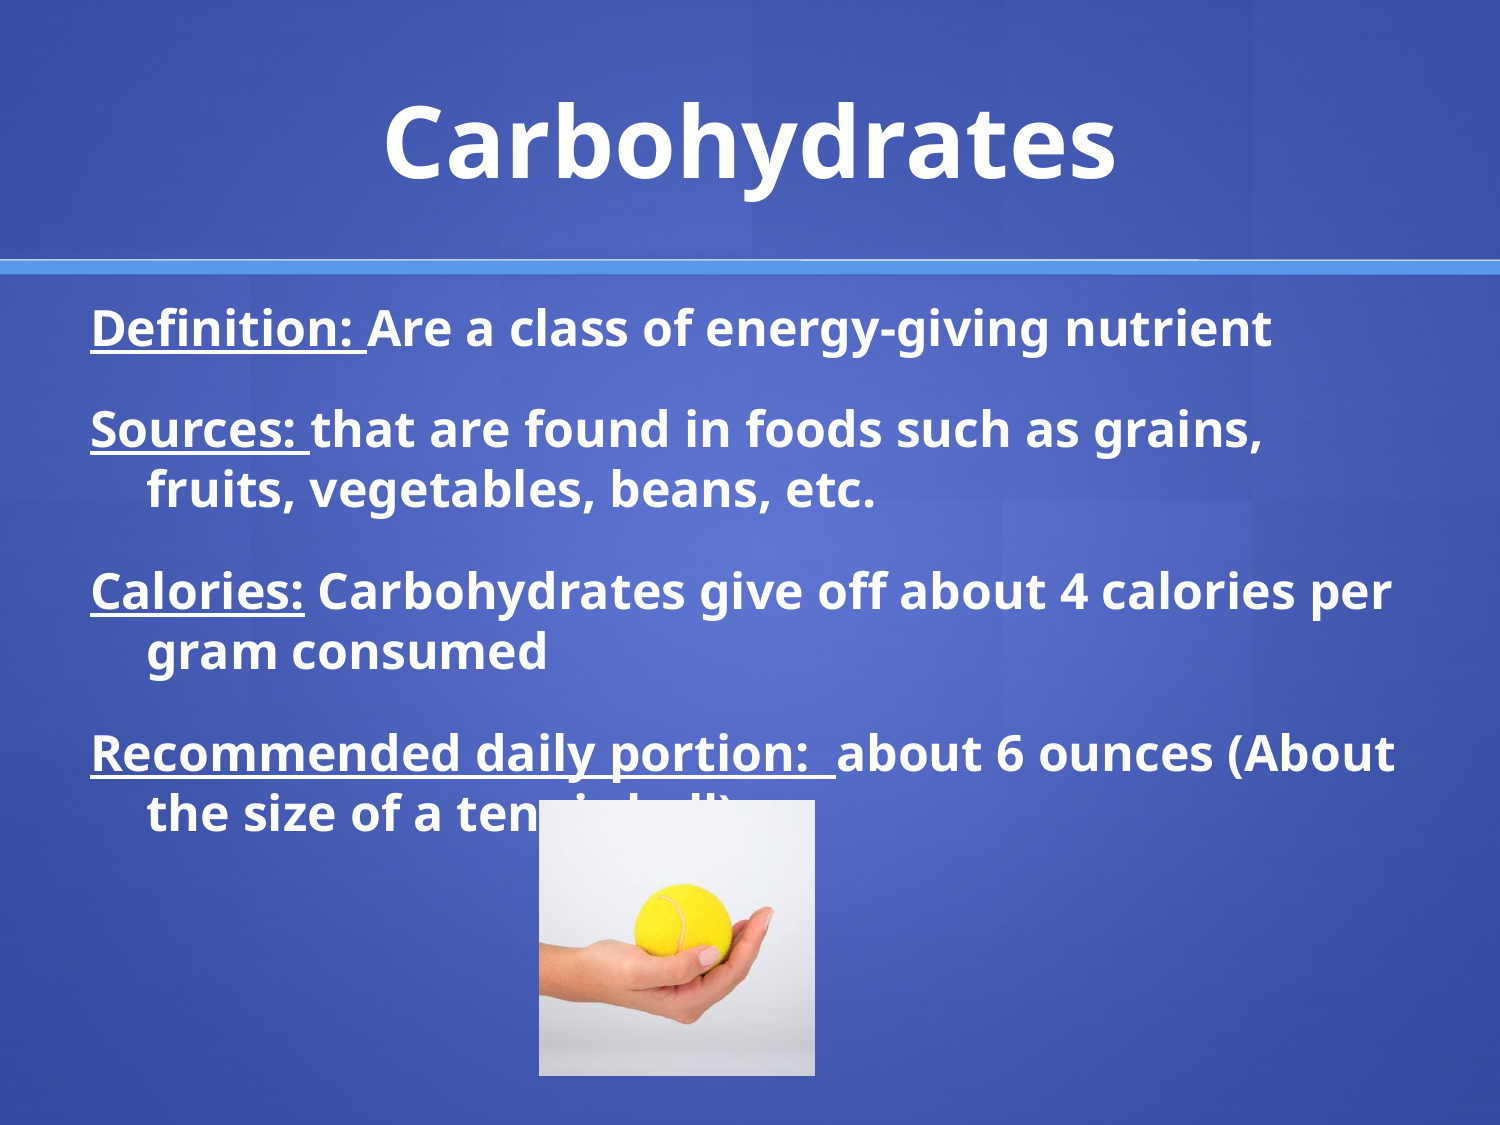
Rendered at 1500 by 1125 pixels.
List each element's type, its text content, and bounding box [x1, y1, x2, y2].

list Definition: Are a class of energy-giving nutrient Sources: that are found in foods such as grains, fruits, vegetables, beans, etc. Calories: Carbohydrates give off about 4 calories per gram consumed Recommended daily portion: about 6 ounces (About the size of a tennis ball) [75, 288, 1425, 939]
title Carbohydrates [75, 45, 1425, 233]
picture [538, 799, 816, 1077]
